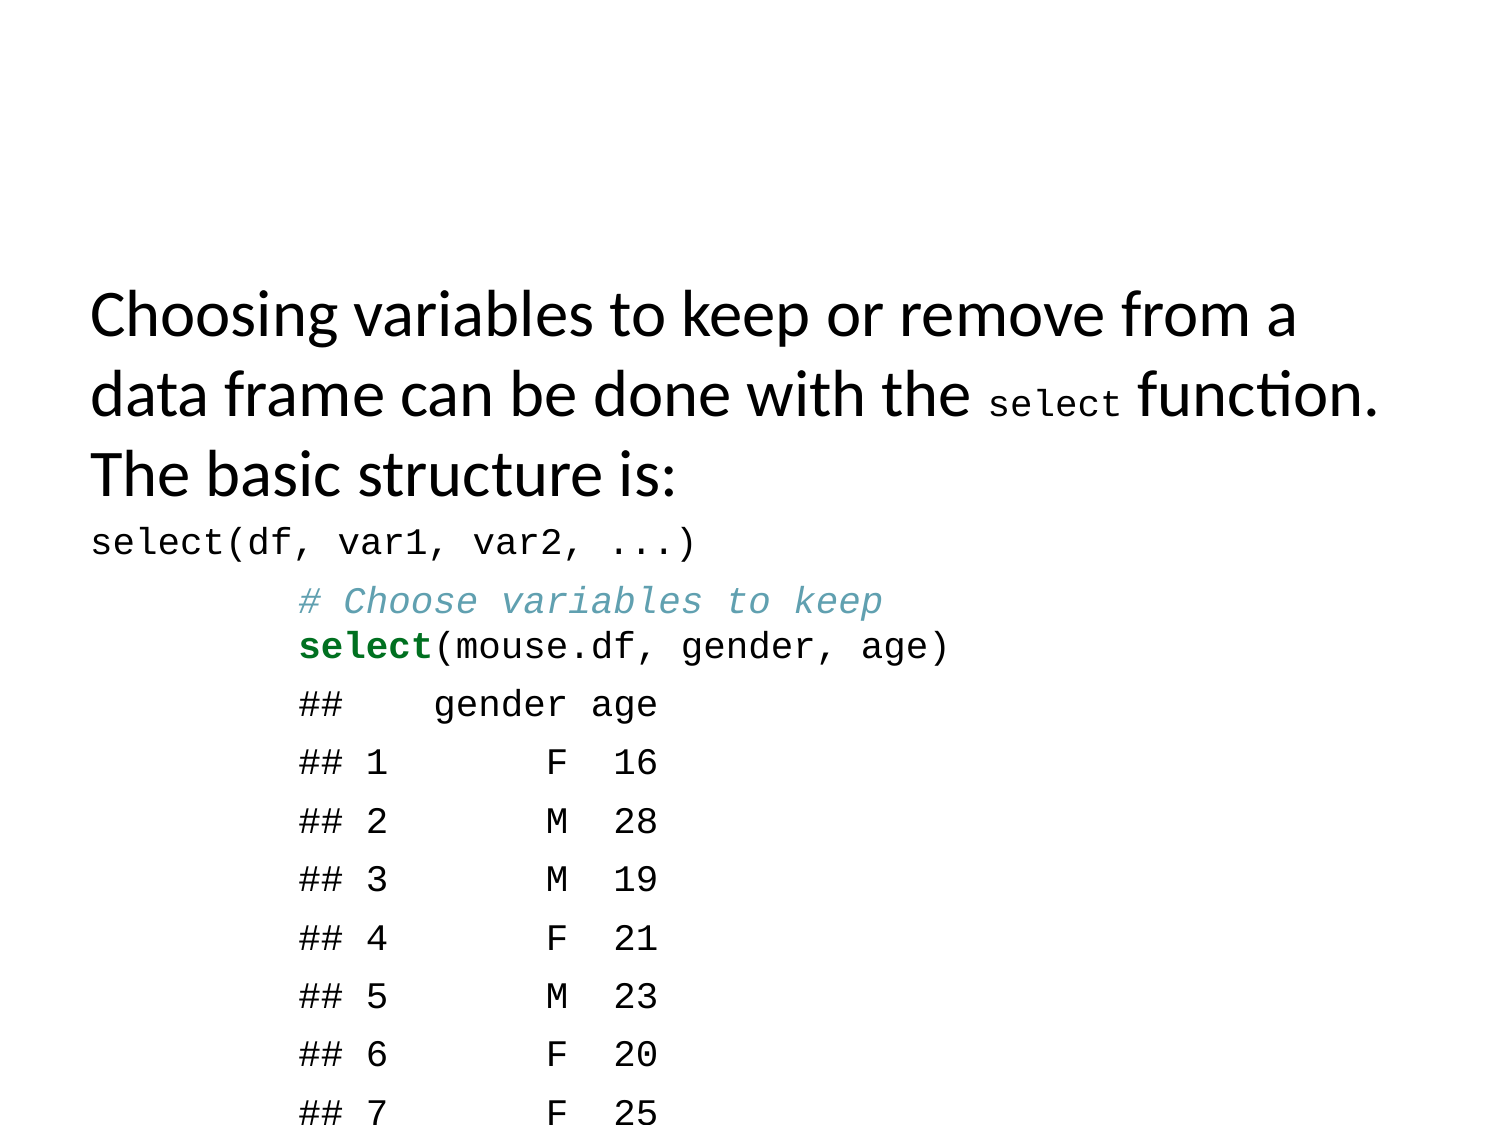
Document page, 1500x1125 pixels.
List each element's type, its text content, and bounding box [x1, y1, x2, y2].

list Choosing variables to keep or remove from a data frame can be done with the select function. The basic structure is: select(df, var1, var2, ...) # Choose variables to keep select(mouse.df, gender, age) ## gender age ## 1 F 16 ## 2 M 28 ## 3 M 19 ## 4 F 21 ## 5 M 23 ## 6 F 20 ## 7 F 25 ## 8 M 24 ## 9 M 27 ## 10 F 22 [75, 262, 1425, 1005]
